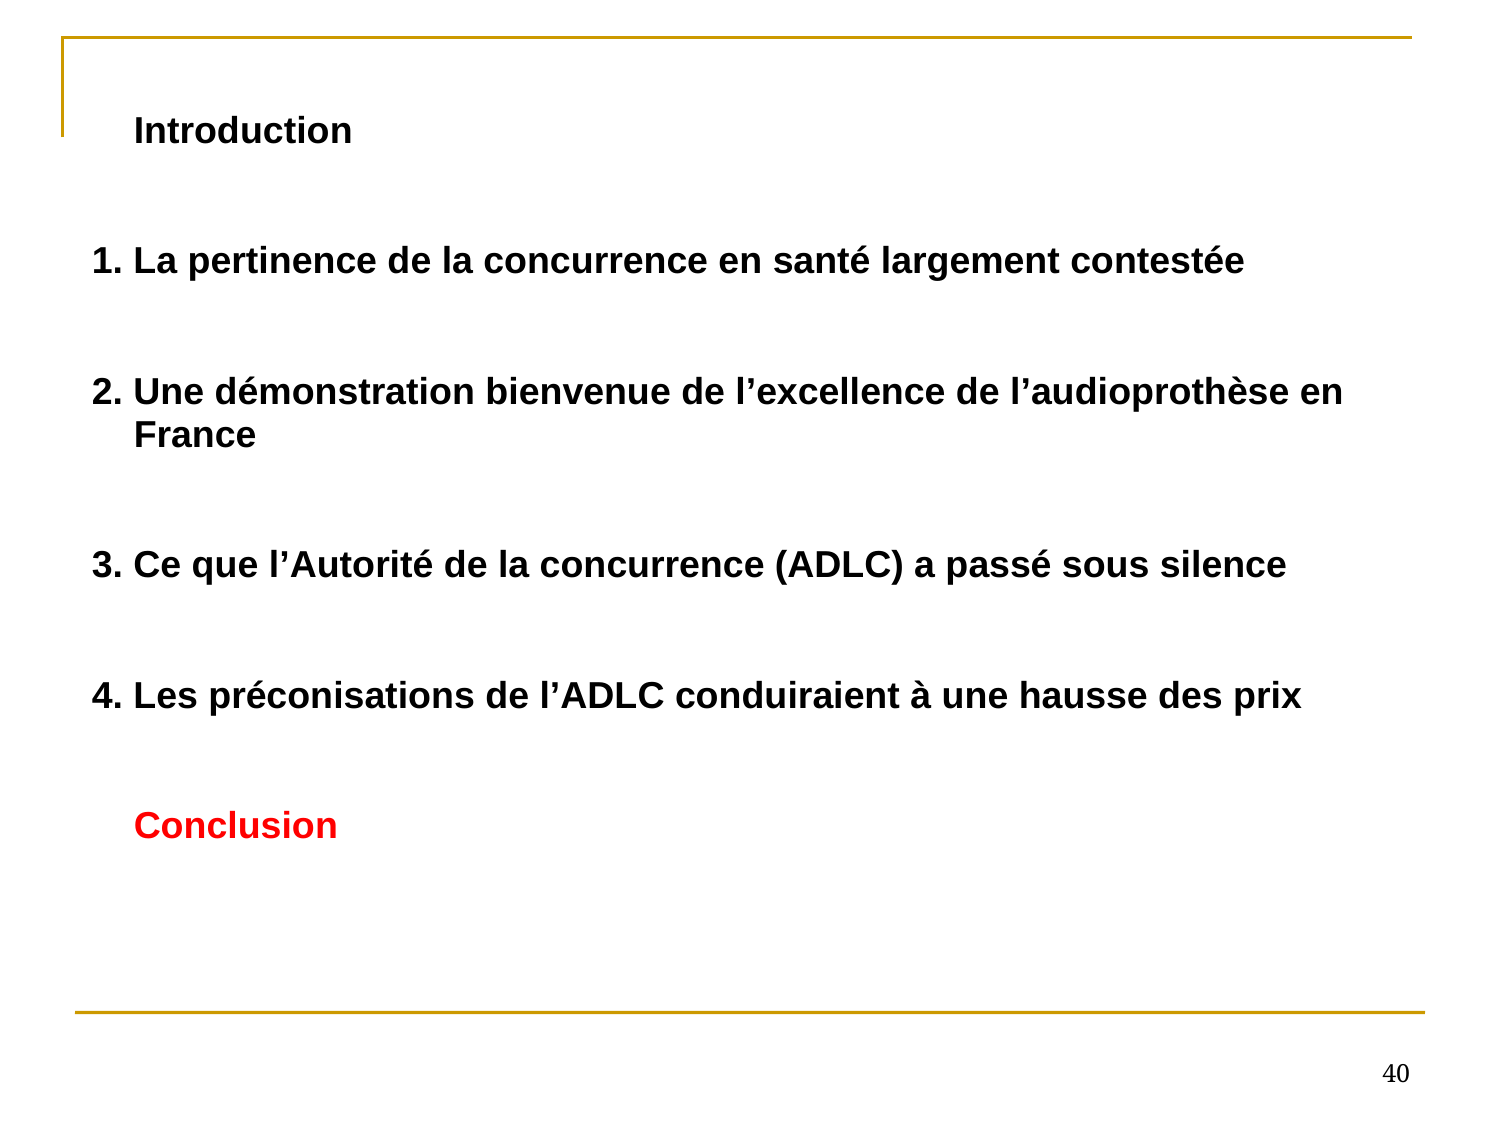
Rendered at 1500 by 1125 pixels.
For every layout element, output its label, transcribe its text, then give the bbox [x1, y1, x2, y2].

list Introduction 1. La pertinence de la concurrence en santé largement contestée 2. Une démonstration bienvenue de l’excellence de l’audioprothèse en France 3. Ce que l’Autorité de la concurrence (ADLC) a passé sous silence 4. Les préconisations de l’ADLC conduiraient à une hausse des prix Conclusion [76, 54, 1428, 1012]
text_box [88, 66, 1294, 183]
text_box 40 [1074, 1024, 1425, 1100]
